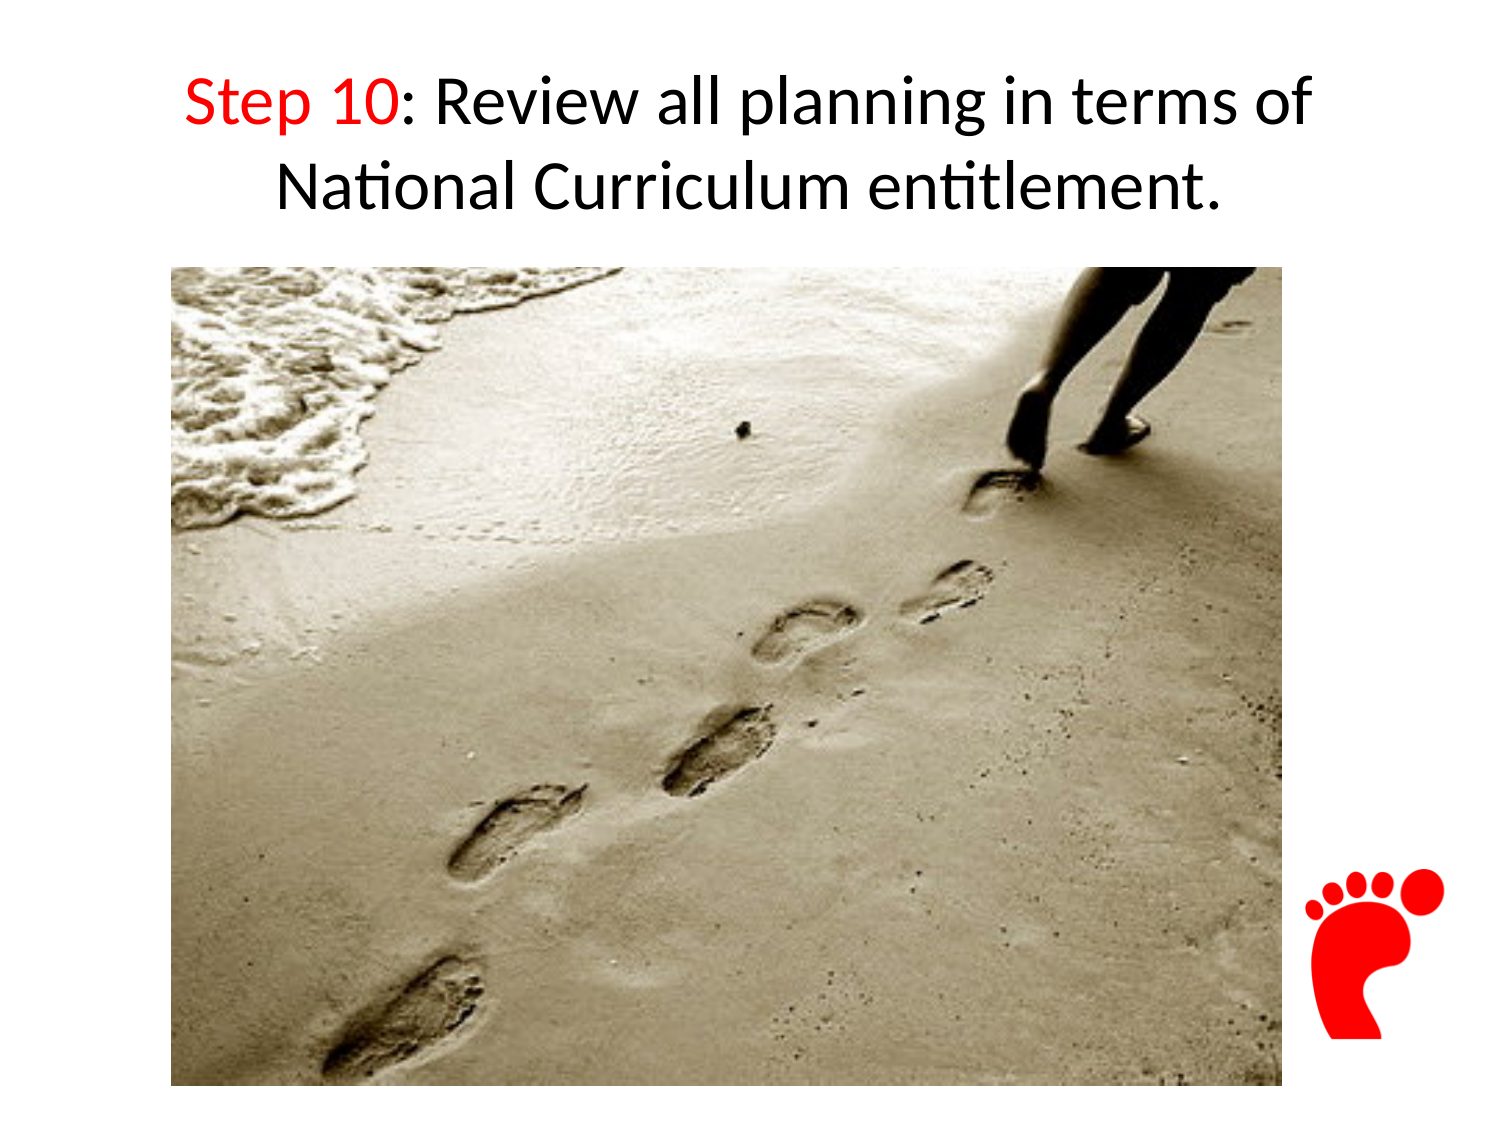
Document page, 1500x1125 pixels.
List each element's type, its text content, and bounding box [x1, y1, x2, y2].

picture [1304, 869, 1500, 1048]
title Step 10: Review all planning in terms of National Curriculum entitlement. [75, 45, 1425, 233]
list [170, 266, 1282, 1087]
